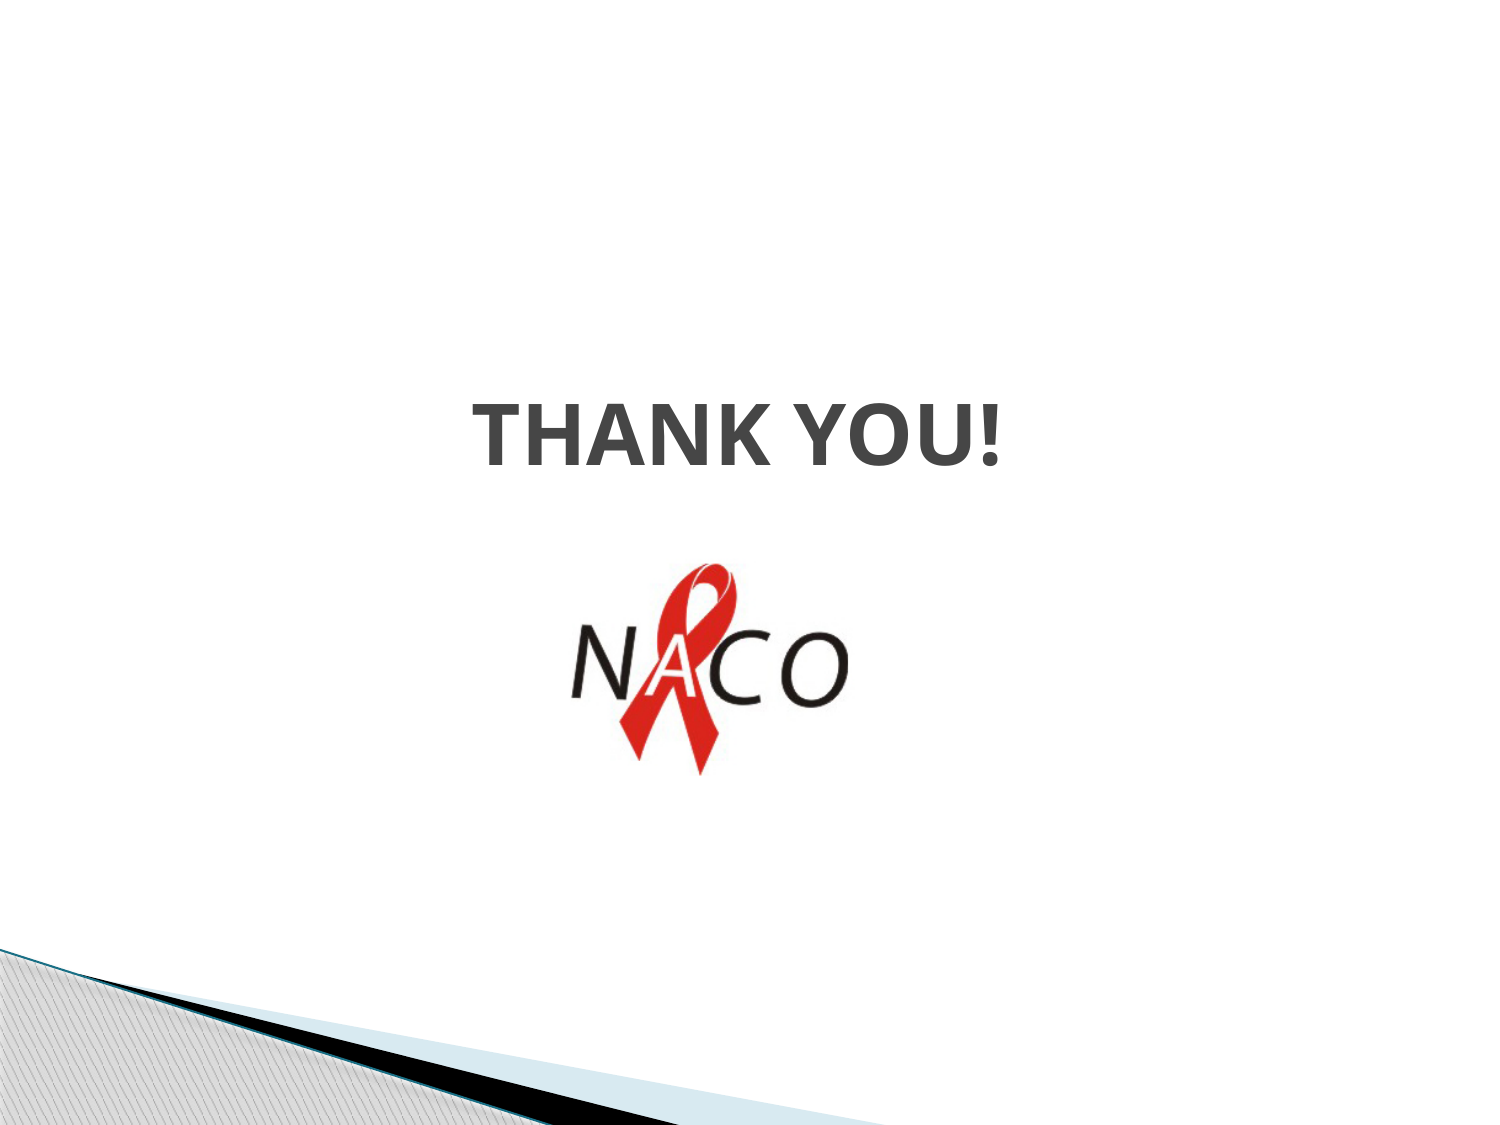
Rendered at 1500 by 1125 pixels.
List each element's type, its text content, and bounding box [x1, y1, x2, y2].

picture [549, 549, 869, 788]
title THANK YOU! [62, 337, 1413, 525]
